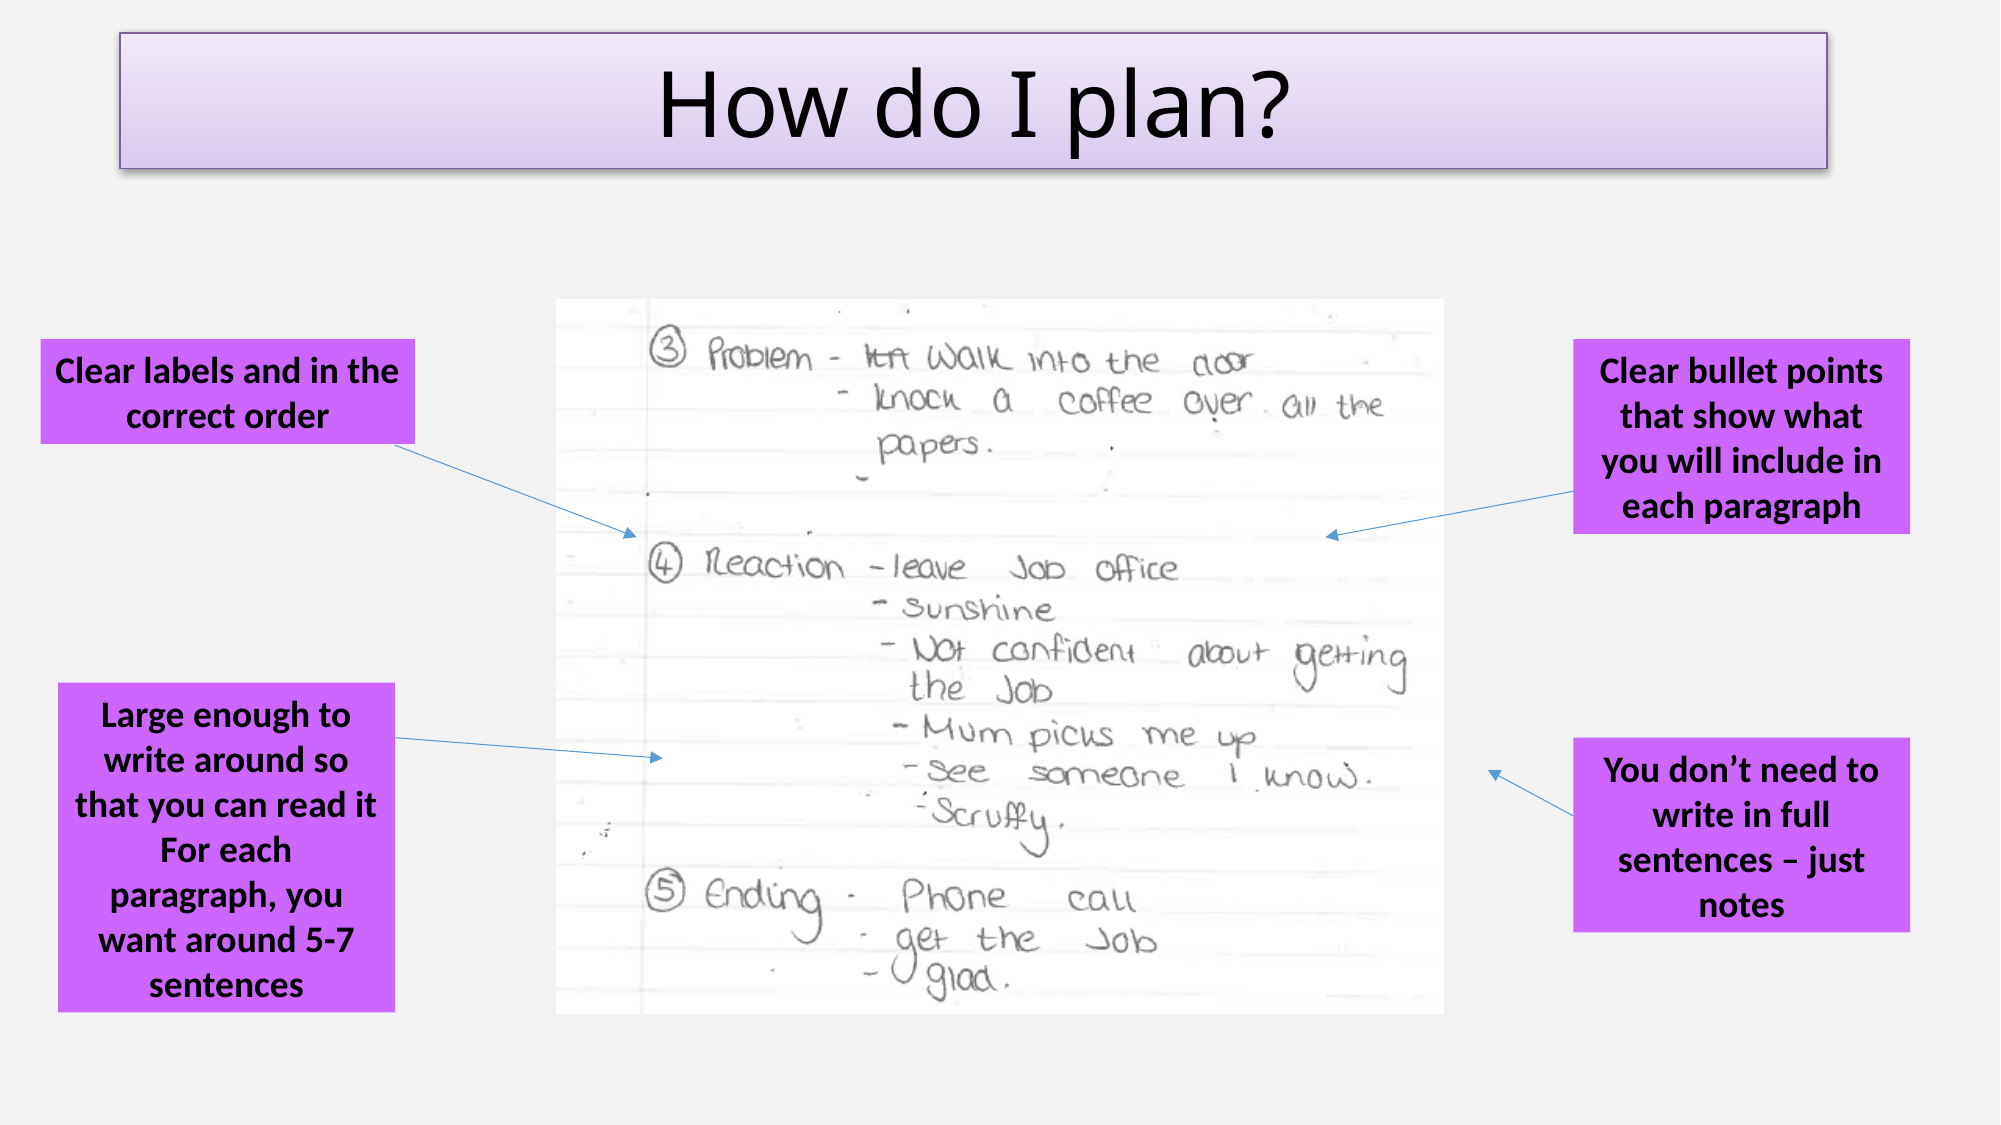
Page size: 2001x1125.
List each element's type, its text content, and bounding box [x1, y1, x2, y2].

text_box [394, 737, 663, 759]
text_box You don’t need to write in full sentences – just notes [1573, 737, 1911, 933]
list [556, 299, 1444, 1014]
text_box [1487, 769, 1574, 816]
text_box How do I plan? [119, 33, 1827, 169]
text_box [1325, 491, 1574, 538]
text_box Large enough to write around so that you can read it For each paragraph, you want around 5-7 sentences [58, 682, 395, 1013]
text_box Clear bullet points that show what you will include in each paragraph [1573, 339, 1911, 534]
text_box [394, 445, 637, 538]
text_box Clear labels and in the correct order [40, 339, 415, 444]
